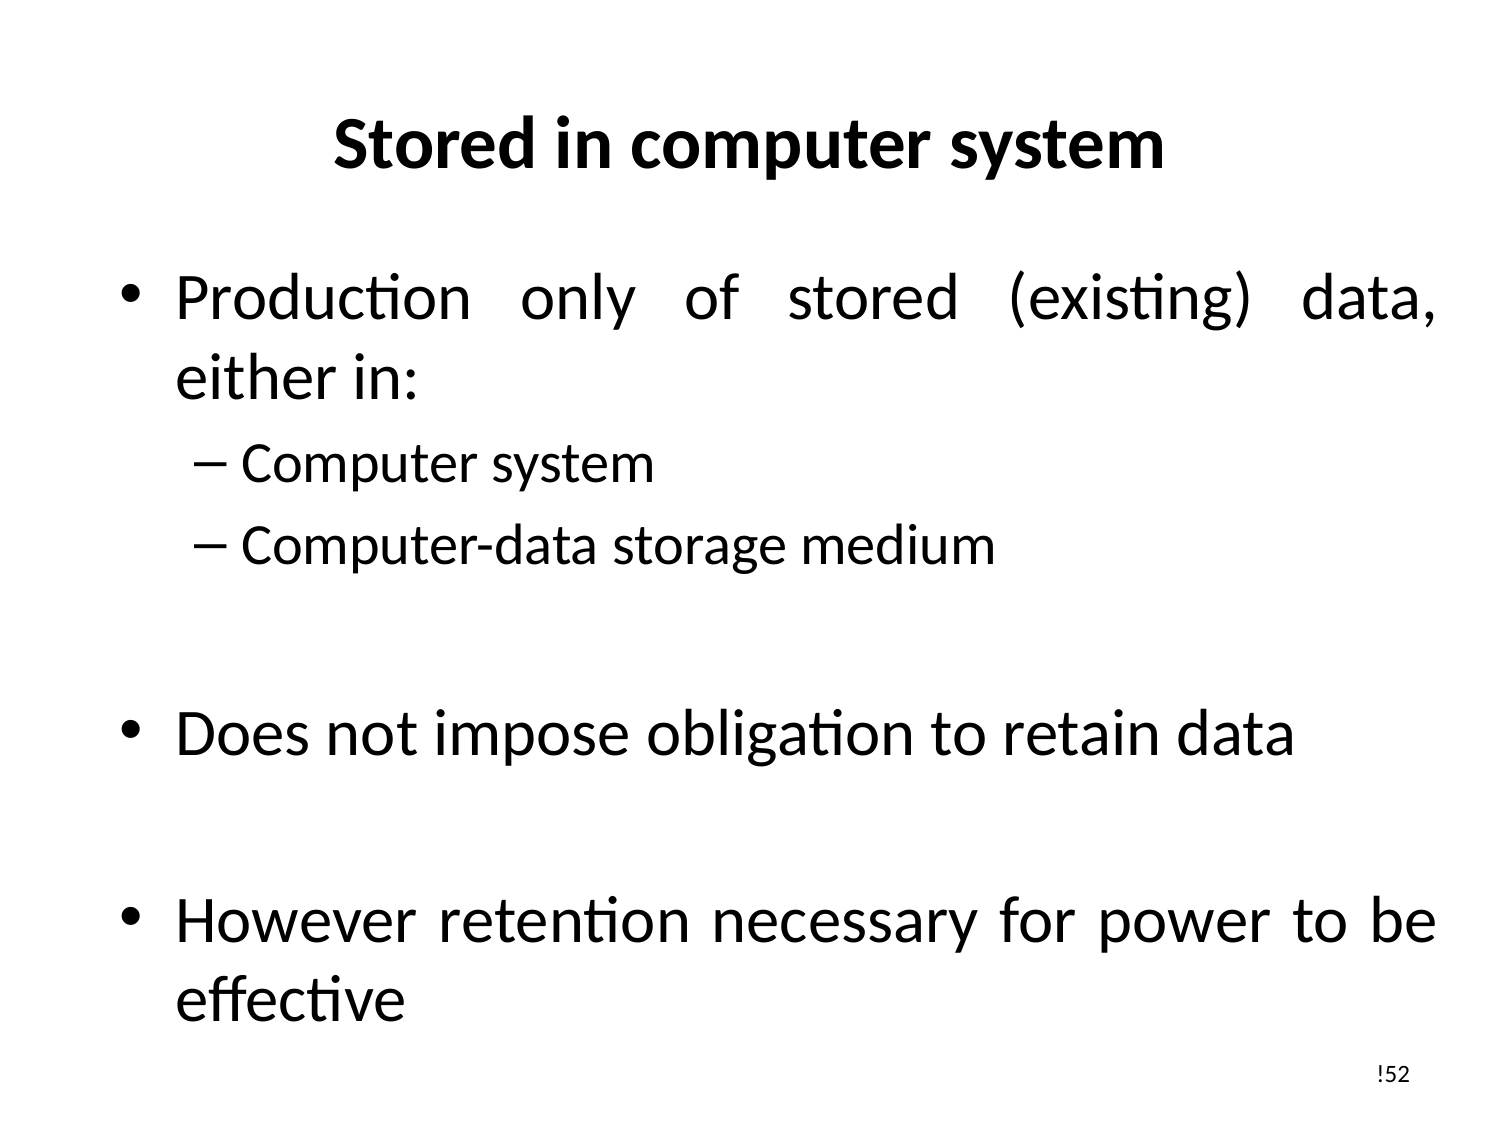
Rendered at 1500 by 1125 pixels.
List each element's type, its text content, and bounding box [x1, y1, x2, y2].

title Stored in computer system [74, 44, 1426, 233]
slide_number !52 [1074, 1042, 1425, 1103]
list Production only of stored (existing) data, either in: Computer system Computer-data storage medium Does not impose obligation to retain data However retention necessary for power to be effective [103, 244, 1455, 988]
